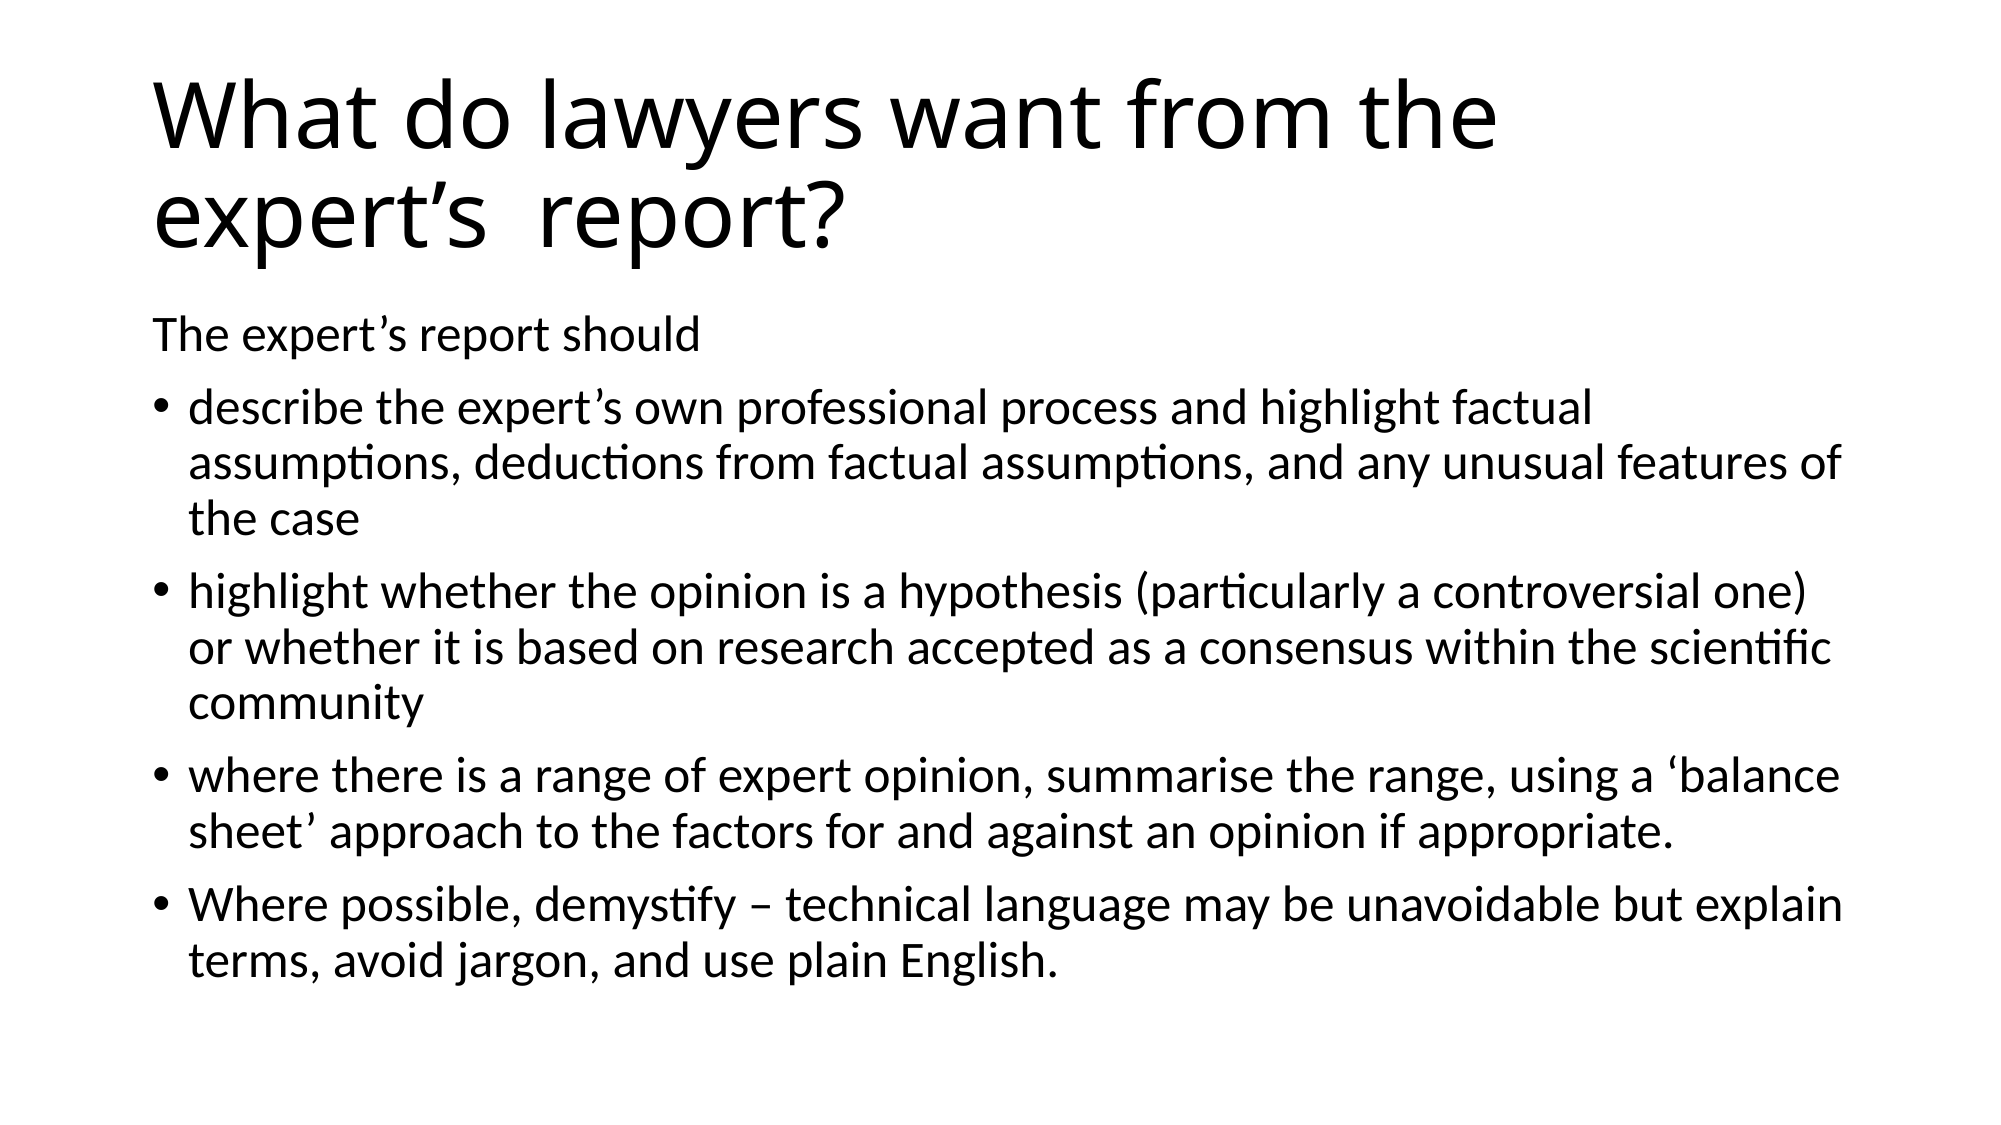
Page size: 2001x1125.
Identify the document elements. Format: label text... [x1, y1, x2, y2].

list The expert’s report should describe the expert’s own professional process and highlight factual assumptions, deductions from factual assumptions, and any unusual features of the case highlight whether the opinion is a hypothesis (particularly a controversial one) or whether it is based on research accepted as a consensus within the scientific community where there is a range of expert opinion, summarise the range, using a ‘balance sheet’ approach to the factors for and against an opinion if appropriate. Where possible, demystify – technical language may be unavoidable but explain terms, avoid jargon, and use plain English. [137, 299, 1863, 1014]
title What do lawyers want from the expert’s report? [137, 59, 1863, 278]
